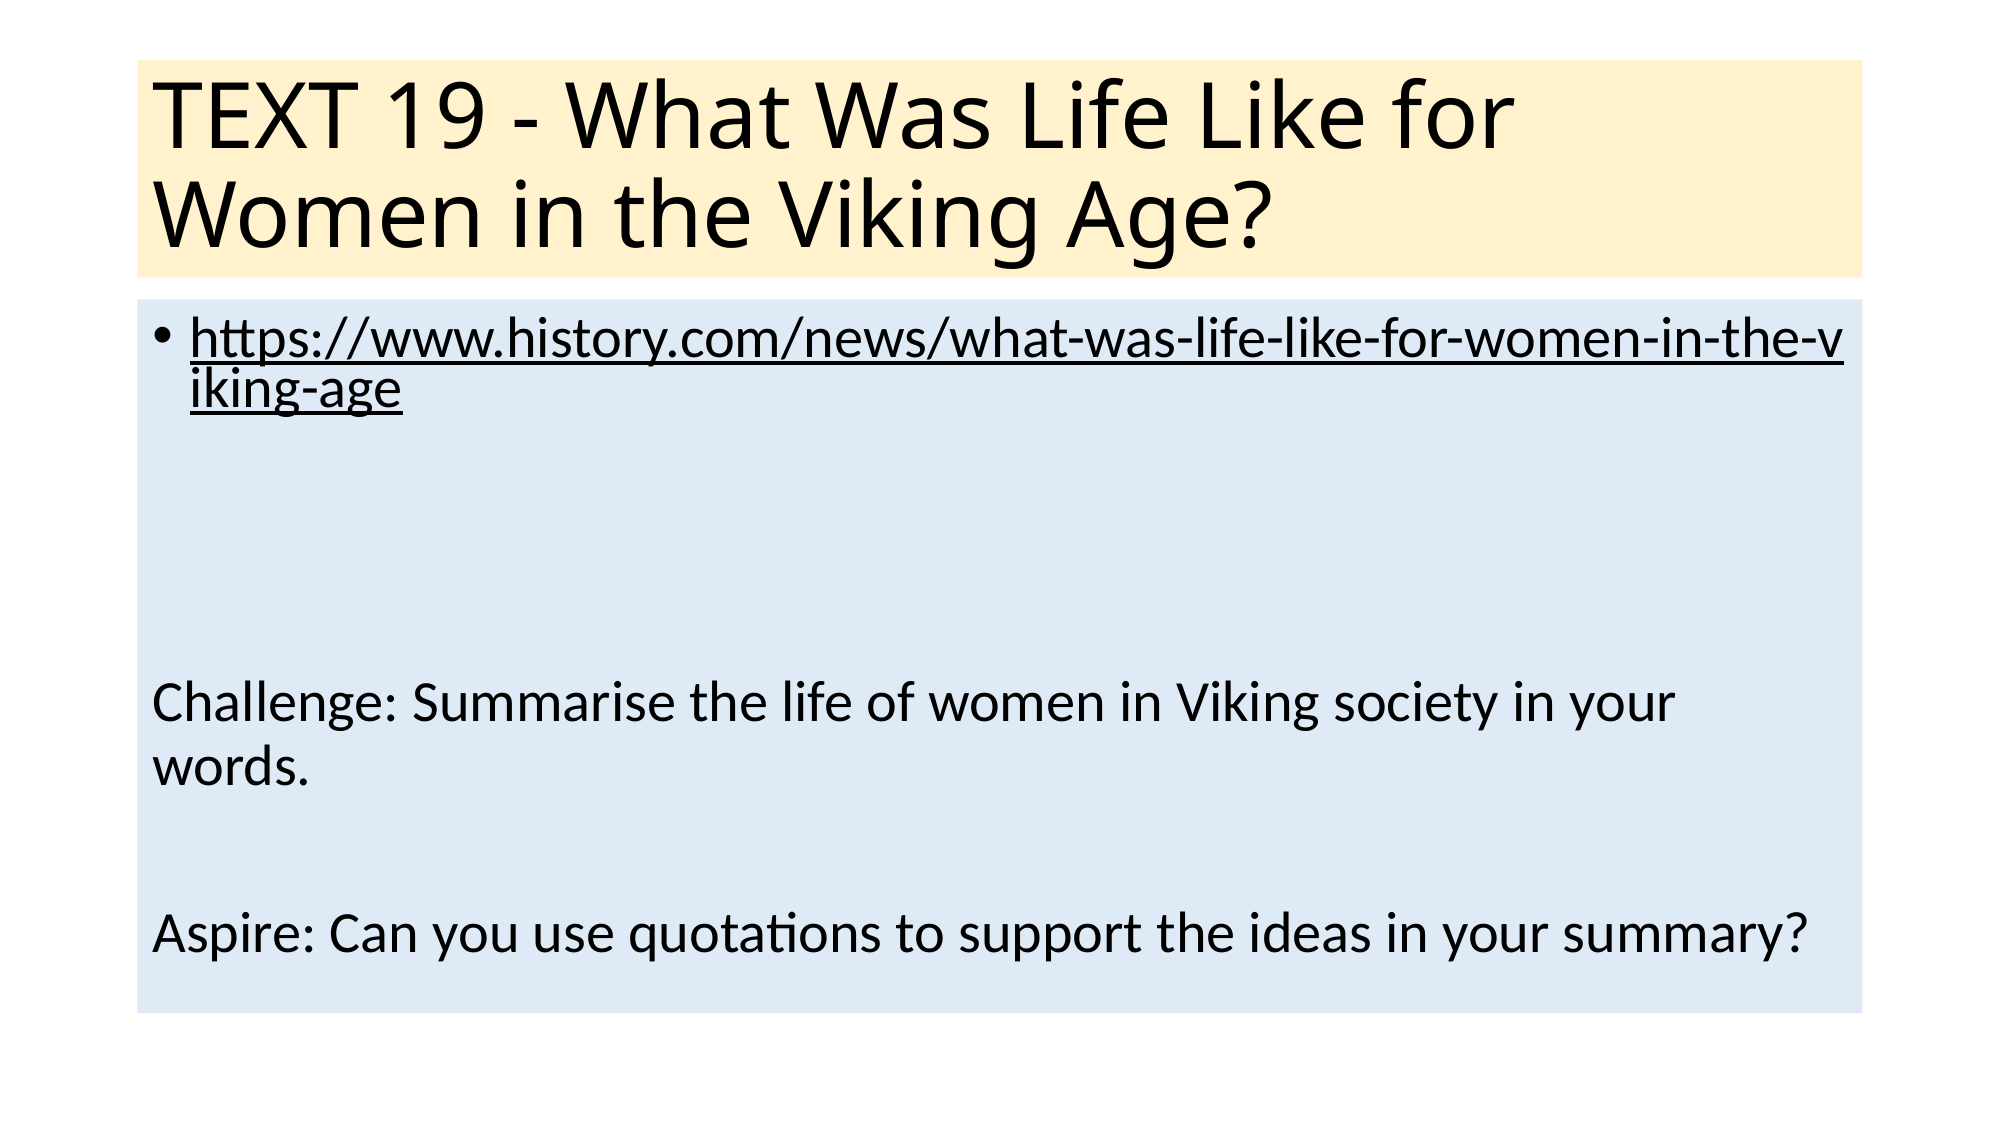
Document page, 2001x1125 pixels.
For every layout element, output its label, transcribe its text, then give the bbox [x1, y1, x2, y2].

title TEXT 19 - What Was Life Like for Women in the Viking Age? [137, 59, 1863, 278]
list https://www.history.com/news/what-was-life-like-for-women-in-the-viking-age Challenge: Summarise the life of women in Viking society in your words. Aspire: Can you use quotations to support the ideas in your summary? [137, 299, 1863, 1014]
